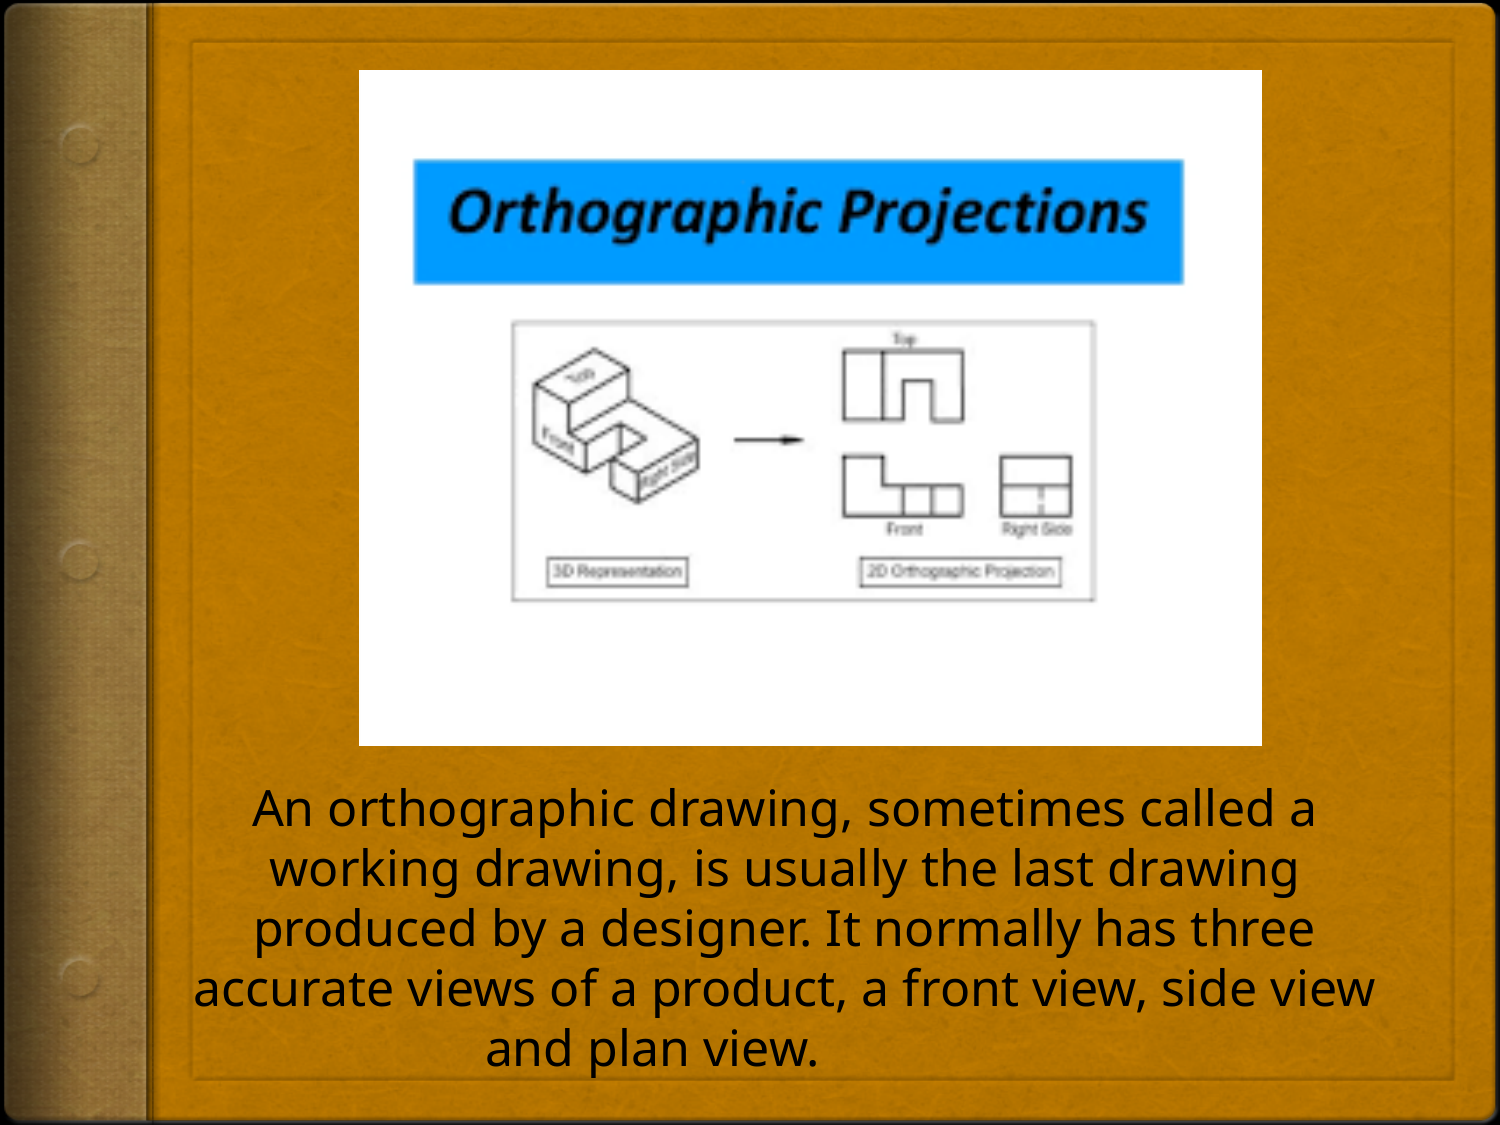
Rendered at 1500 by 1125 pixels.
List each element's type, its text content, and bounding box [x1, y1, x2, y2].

picture [0, 0, 1500, 1125]
text_box An orthographic drawing, sometimes called a working drawing, is usually the last drawing produced by a designer. It normally has three accurate views of a product, a front view, side view and plan view. [148, 769, 1422, 1084]
